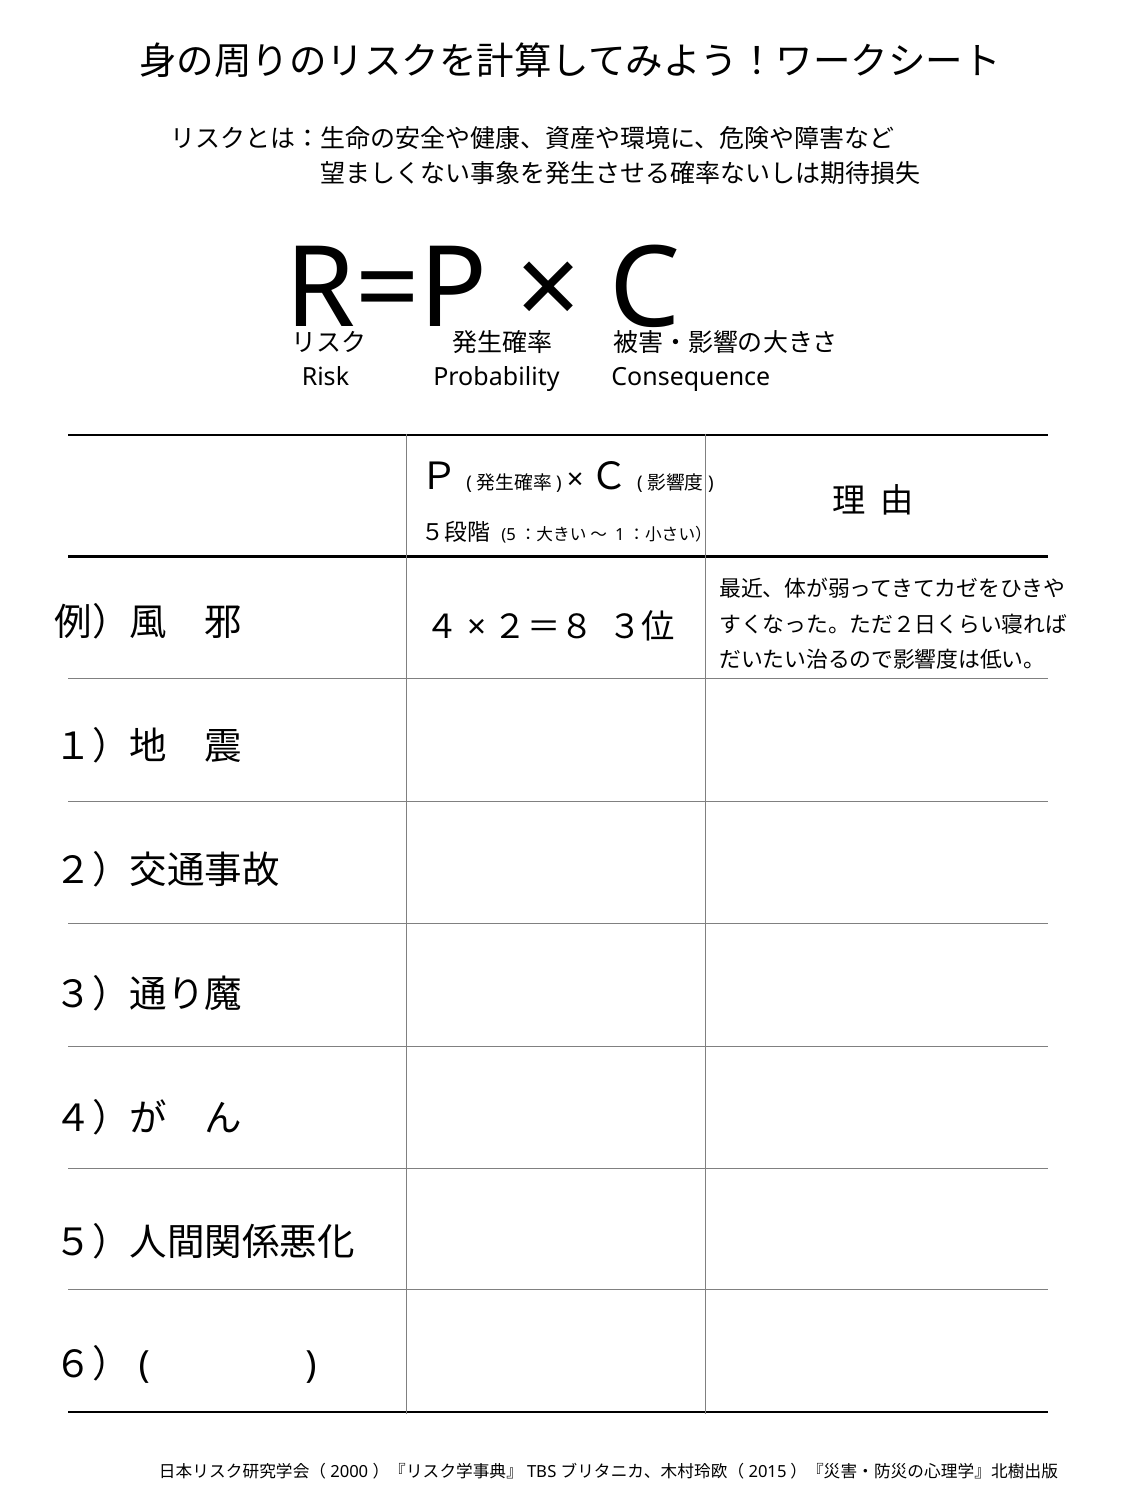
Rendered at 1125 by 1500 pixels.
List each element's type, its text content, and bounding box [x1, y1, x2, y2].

text_box 例）風 邪 [39, 599, 410, 650]
text_box リスクとは：生命の安全や健康、資産や環境に、危険や障害など 望ましくない事象を発生させる確率ないしは期待損失 [155, 109, 953, 195]
text_box リスク 発生確率 被害・影響の大きさ [276, 313, 1074, 364]
text_box 理 由 [817, 476, 980, 527]
text_box ６）( ) [39, 1341, 407, 1392]
text_box ２）交通事故 [39, 847, 410, 898]
text_box 日本リスク研究学会（2000）『リスク学事典』TBSブリタニカ、木村玲欧（2015）『災害・防災の心理学』北樹出版 [92, 1437, 1074, 1488]
text_box １）地 震 [39, 723, 410, 774]
text_box ４）が ん [39, 1095, 410, 1147]
text_box ５段階 (5：大きい ～ 1：小さい） [406, 502, 732, 553]
text_box 身の周りのリスクを計算してみよう！ワークシート [124, 29, 1055, 90]
text_box Risk Probability Consequence [287, 347, 1084, 398]
text_box 最近、体が弱ってきてカゼをひきやすくなった。ただ２日くらい寝ればだいたい治るので影響度は低い。 [704, 558, 1086, 680]
text_box Ｐ(発生確率) ×Ｃ(影響度) [405, 454, 732, 505]
text_box R=P × C [270, 305, 953, 357]
text_box ４×２＝８ ３位 [411, 602, 704, 653]
text_box ３）通り魔 [39, 971, 410, 1023]
text_box ５）人間関係悪化 [39, 1219, 407, 1271]
